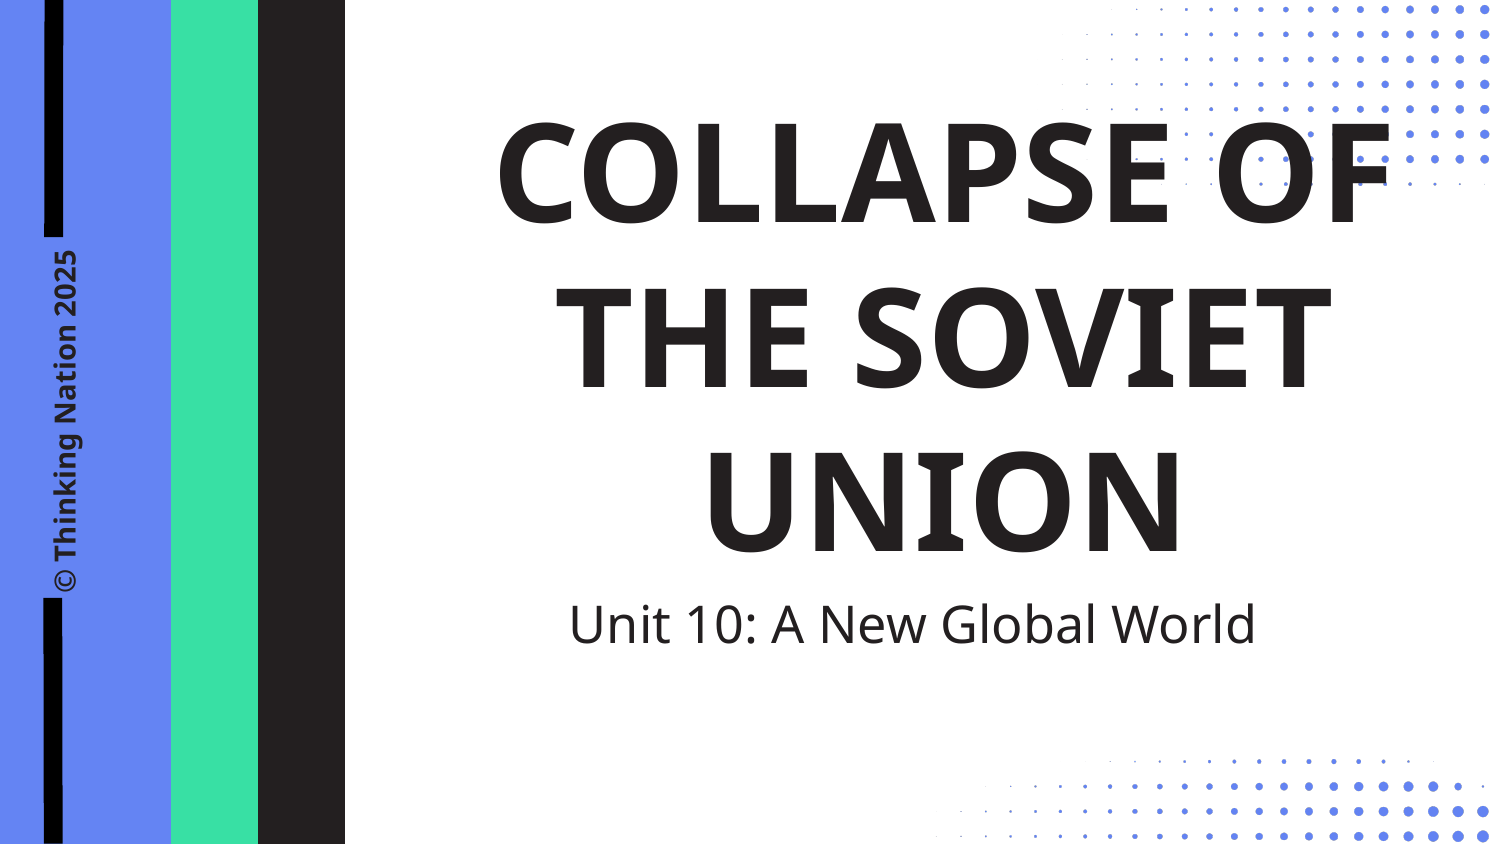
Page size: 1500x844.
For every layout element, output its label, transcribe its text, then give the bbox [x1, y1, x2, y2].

text_box COLLAPSE OF THE SOVIET UNION [401, 84, 1488, 580]
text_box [0, 0, 346, 844]
text_box [911, 759, 1500, 844]
text_box [1037, 0, 1500, 186]
text_box Unit 10: A New Global World [395, 591, 1432, 655]
